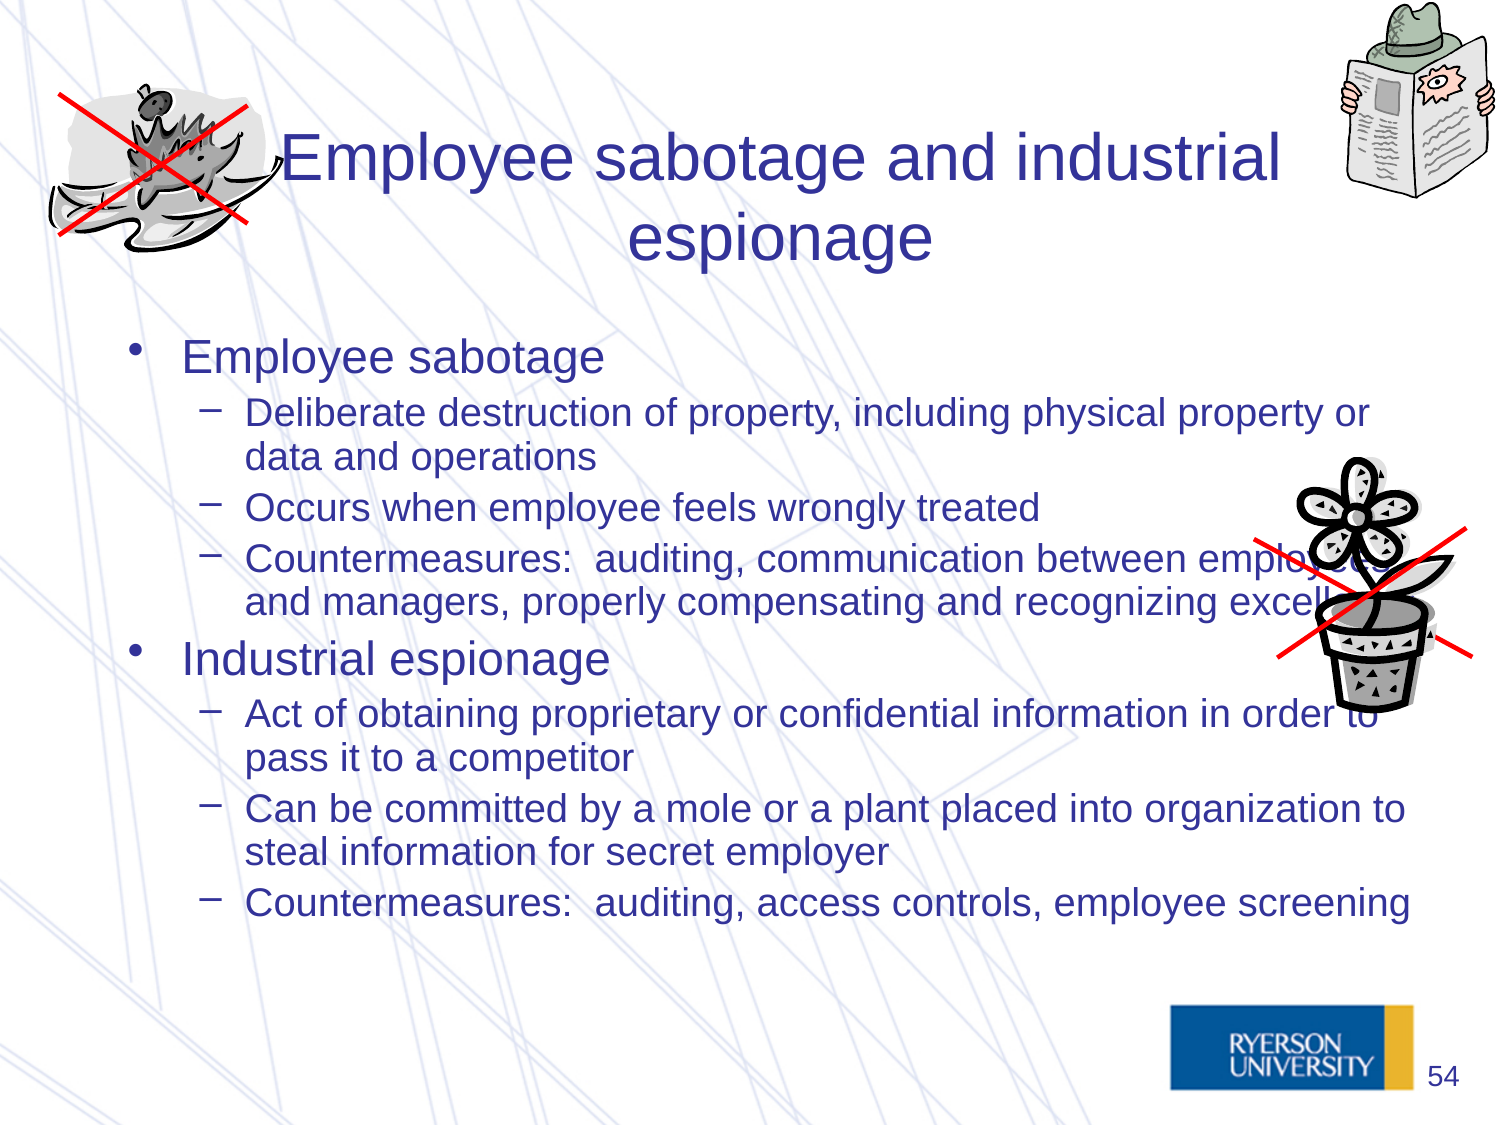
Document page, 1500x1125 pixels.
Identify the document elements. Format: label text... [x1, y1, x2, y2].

list Employee sabotage Deliberate destruction of property, including physical property or data and operations Occurs when employee feels wrongly treated Countermeasures: auditing, communication between employees and managers, properly compensating and recognizing excellence Industrial espionage Act of obtaining proprietary or confidential information in order to pass it to a competitor Can be committed by a mole or a plant placed into organization to steal information for secret employer Countermeasures: auditing, access controls, employee screening [112, 324, 1451, 1001]
picture [0, 0, 1500, 1125]
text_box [1253, 456, 1473, 716]
slide_number 54 [1399, 1049, 1476, 1113]
title Employee sabotage and industrial espionage [112, 99, 1451, 288]
